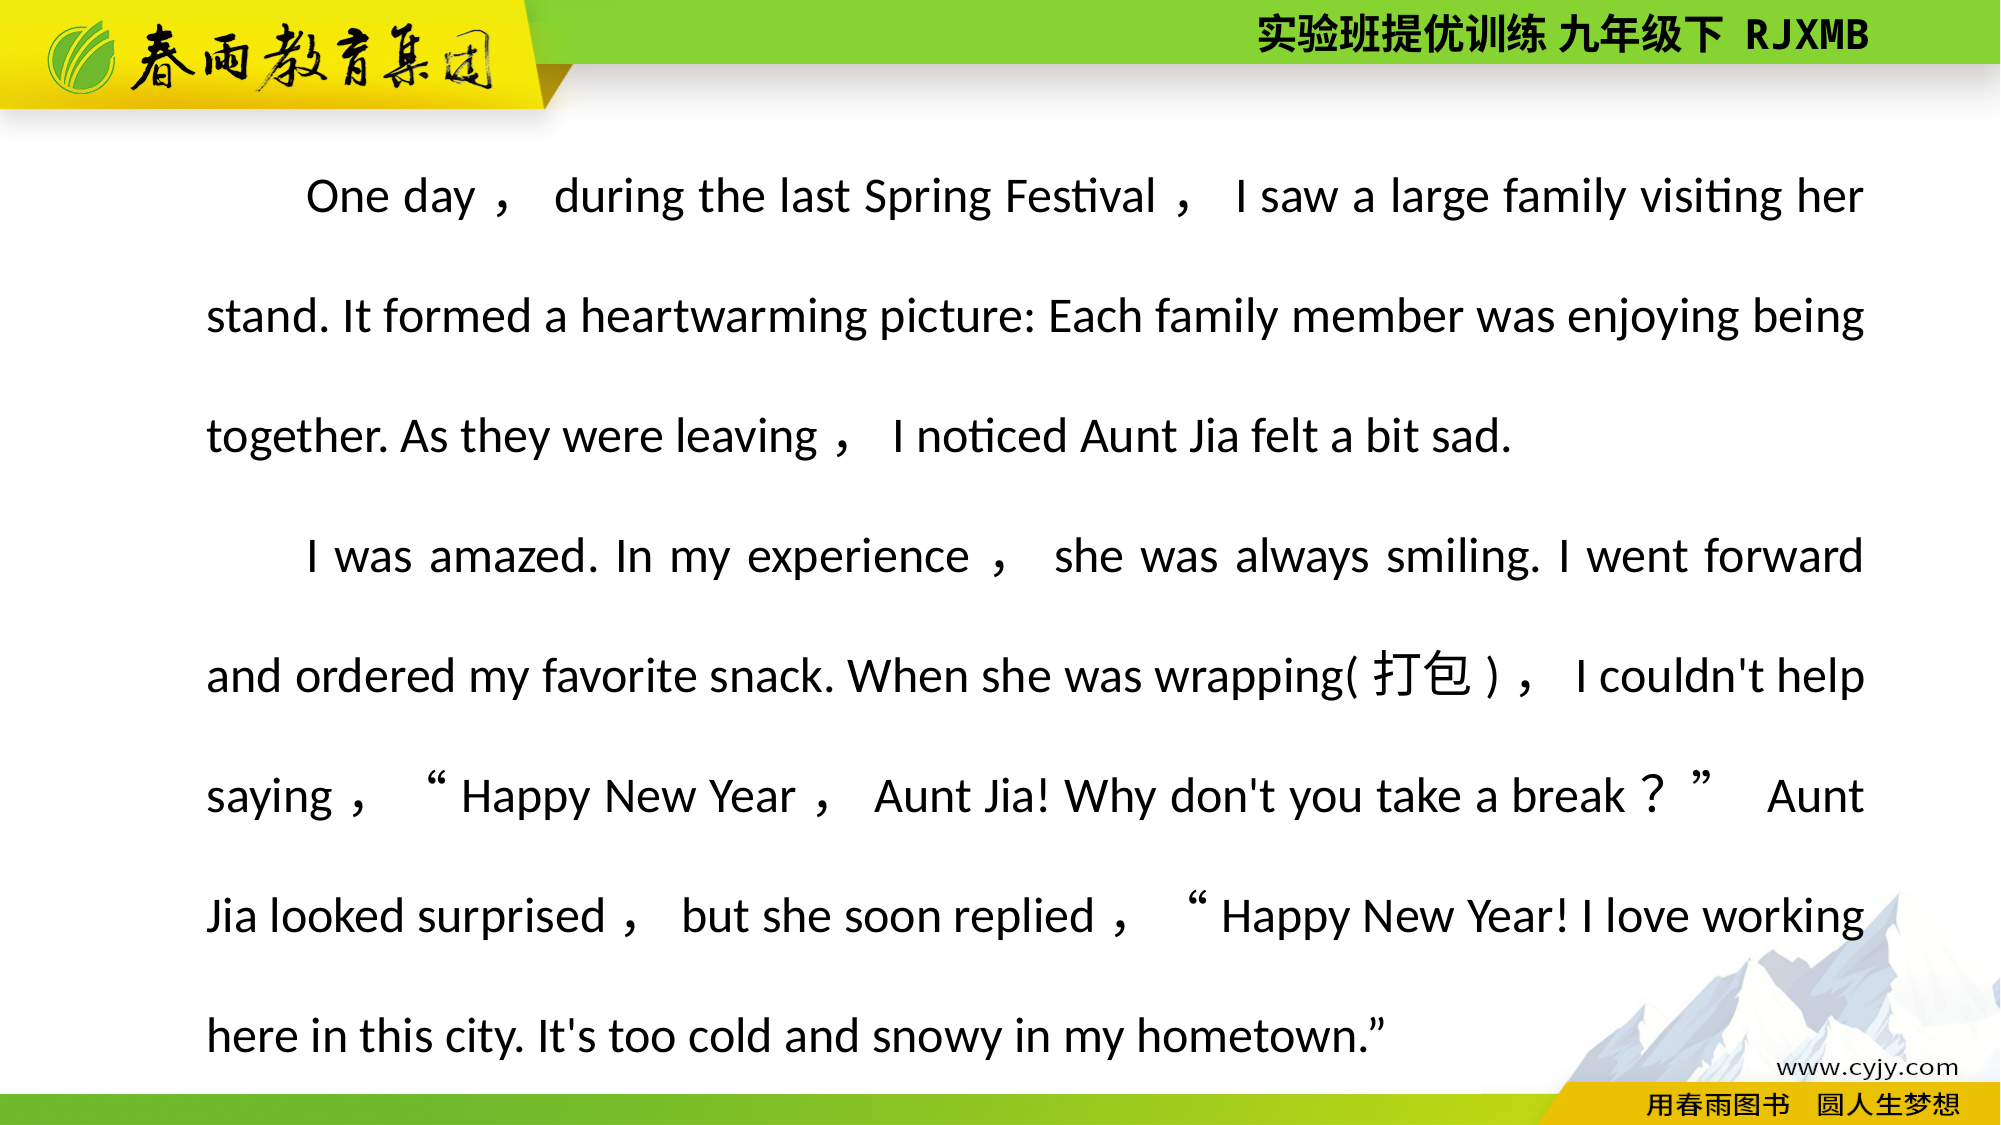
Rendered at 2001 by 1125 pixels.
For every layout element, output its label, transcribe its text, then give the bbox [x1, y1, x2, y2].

text_box One day，during the last Spring Festival，I saw a large family visiting her stand. It formed a heart­warming picture: Each family member was enjoying being together. As they were leaving，I noticed Aunt Jia felt a bit sad. I was amazed. In my experience，she was always smiling. I went forward and ordered my favorite snack. When she was wrapping(打包)，I couldn't help saying，“Happy New Year，Aunt Jia! Why don't you take a break？” Aunt Jia looked surprised，but she soon replied，“Happy New Year! I love working here in this city. It's too cold and snowy in my hometown.” [191, 95, 1881, 1070]
picture [0, 0, 2001, 1125]
